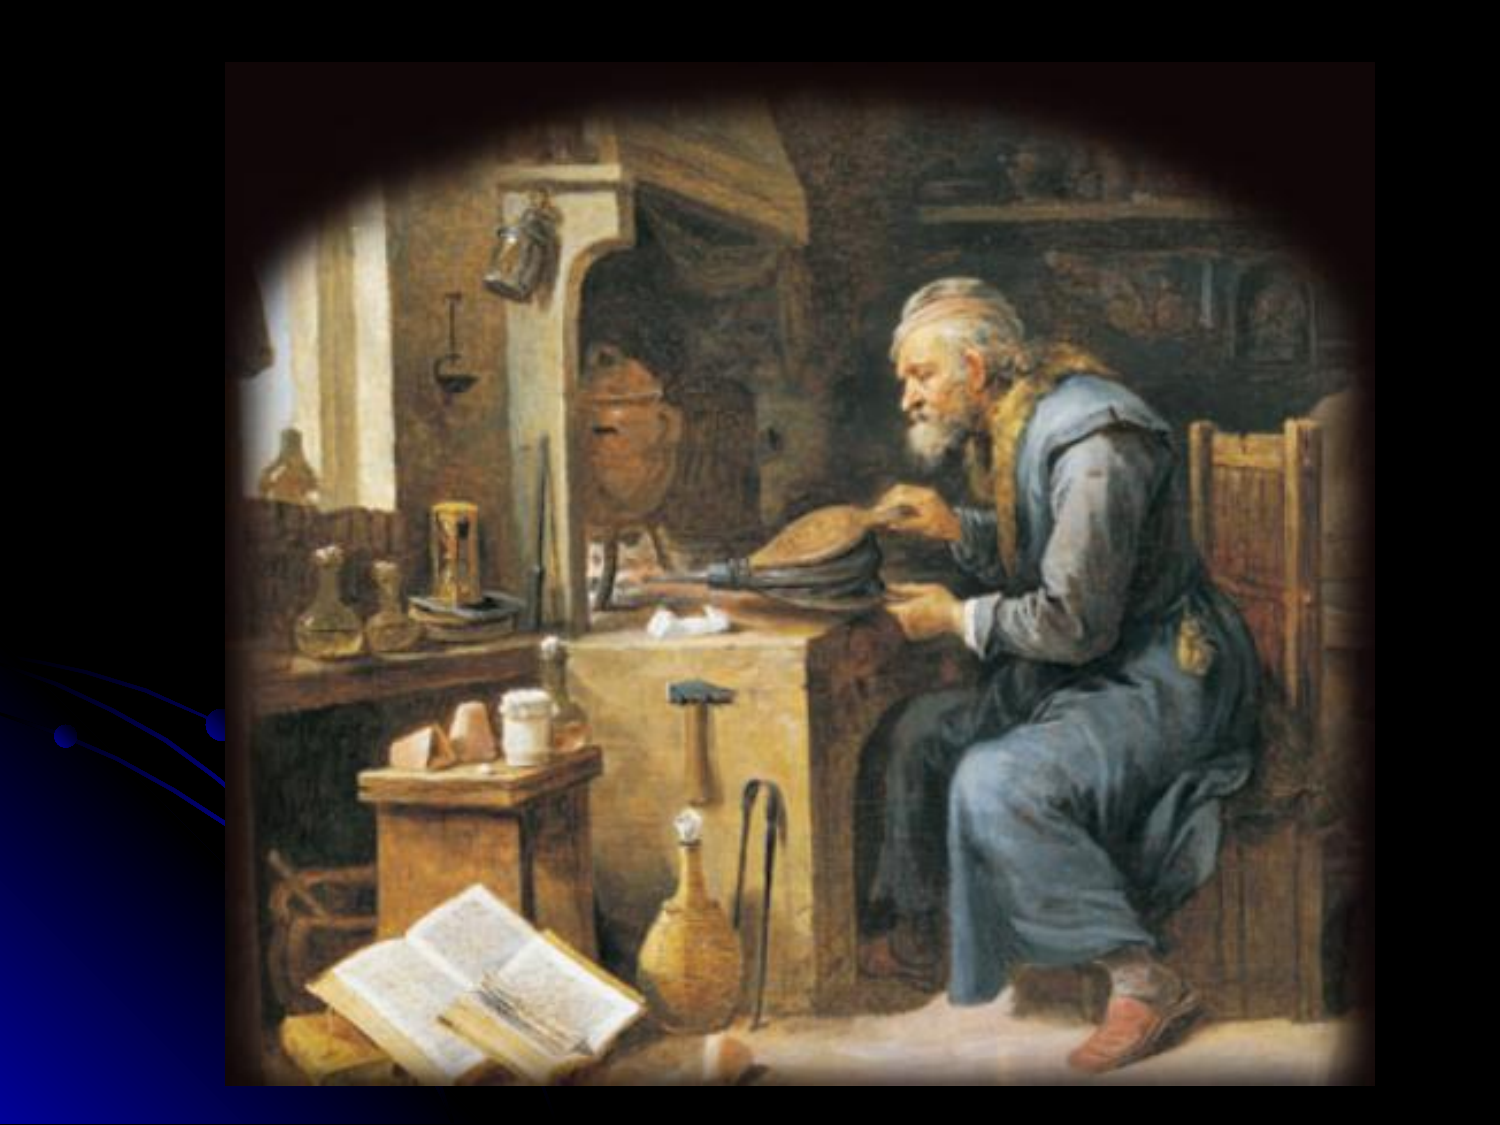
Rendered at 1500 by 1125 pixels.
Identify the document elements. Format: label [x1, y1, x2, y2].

picture [224, 62, 1376, 1087]
